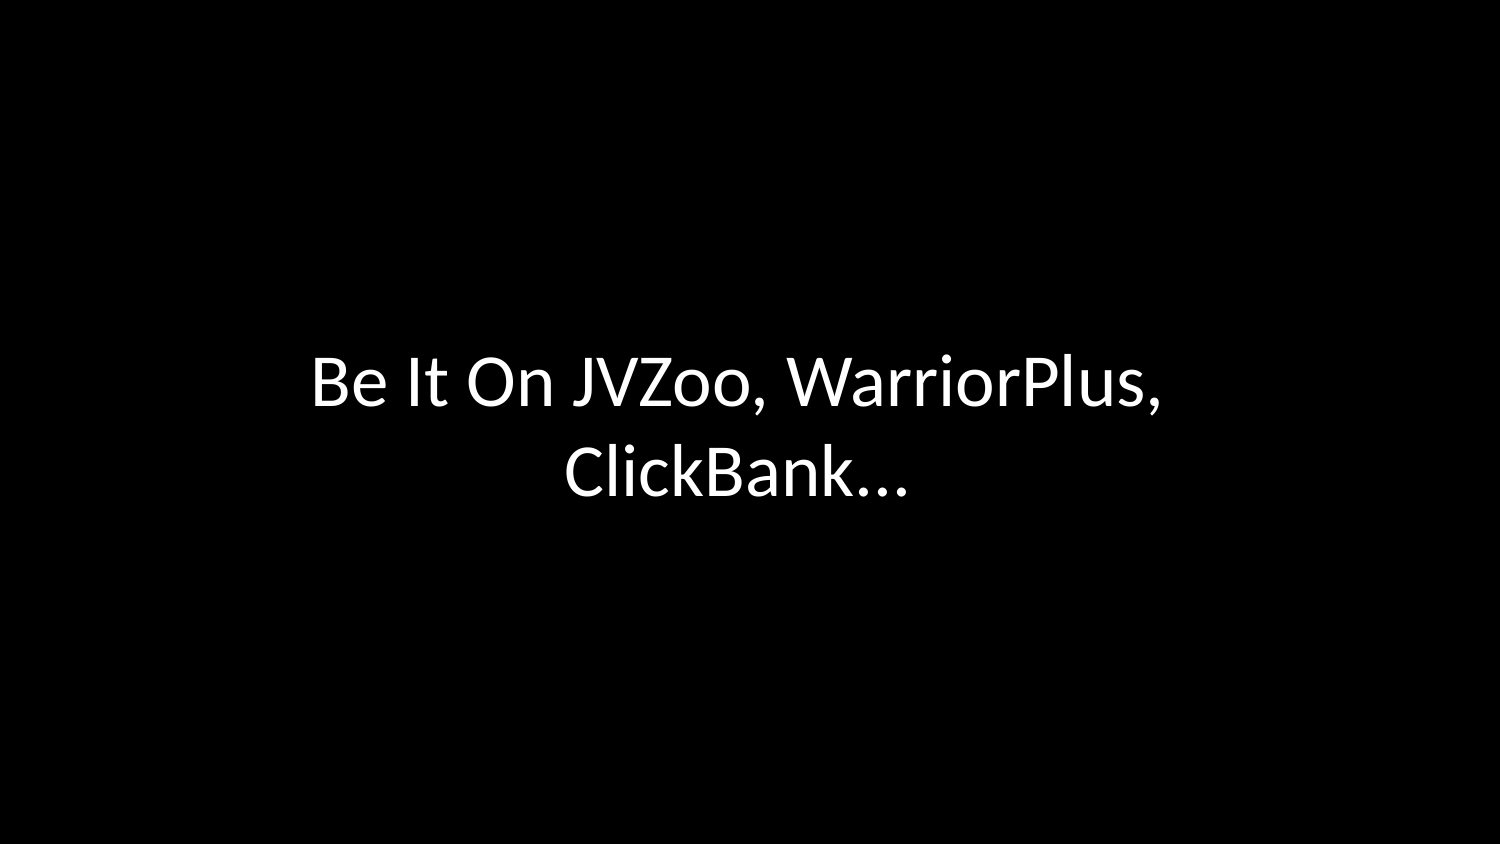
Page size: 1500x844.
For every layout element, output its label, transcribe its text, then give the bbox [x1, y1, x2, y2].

title Be It On JVZoo, WarriorPlus, ClickBank... [147, 257, 1329, 586]
